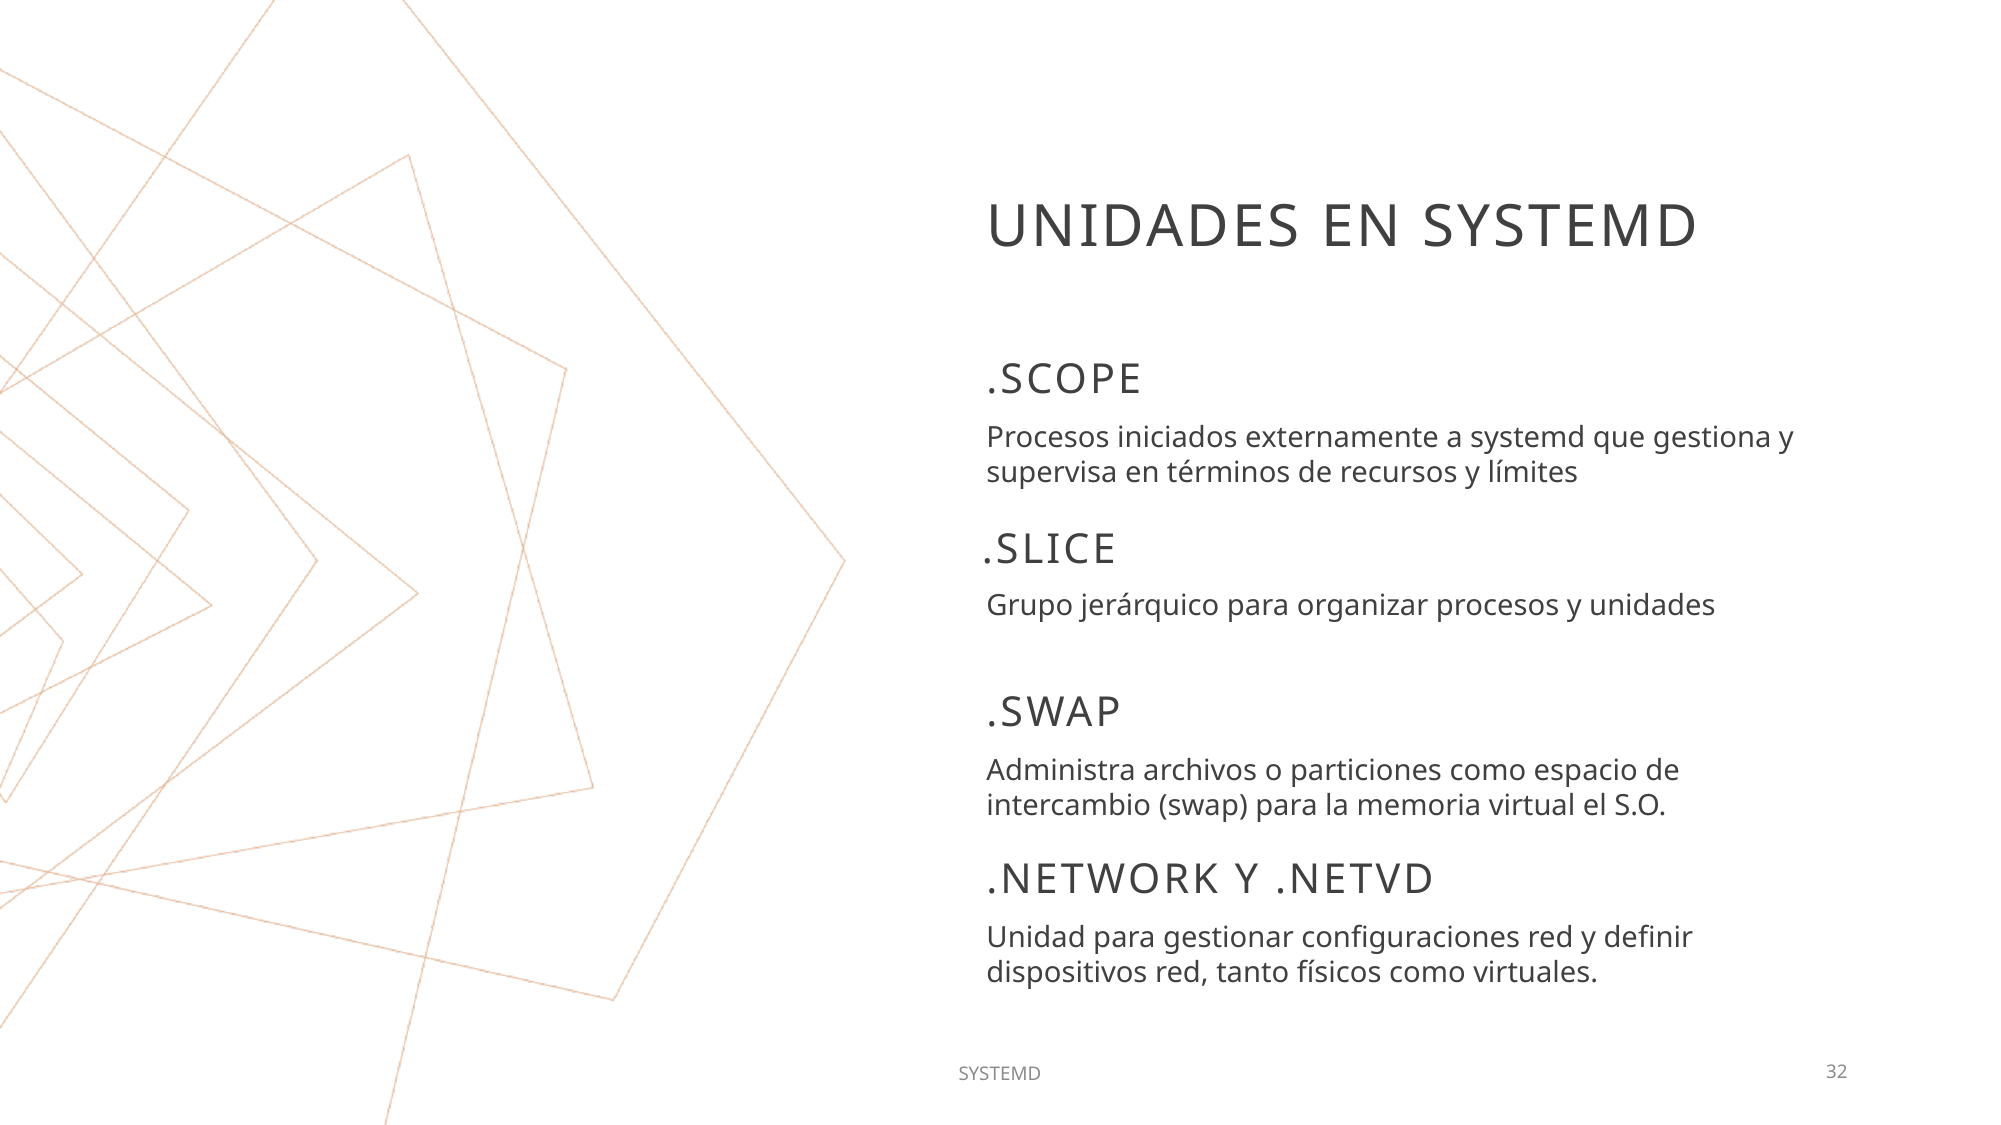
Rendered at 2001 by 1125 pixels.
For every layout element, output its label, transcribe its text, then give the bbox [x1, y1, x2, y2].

list Administra archivos o particiones como espacio de intercambio (swap) para la memoria virtual el S.O. [971, 743, 1863, 835]
title Unidades en systemd [971, 189, 1863, 328]
list .slice [966, 519, 1858, 580]
text_box .network Y .NETVD [971, 850, 1863, 910]
footer SYSTEMD [662, 1042, 1338, 1103]
list Grupo jerárquico para organizar procesos y unidades [971, 578, 1863, 671]
text_box Unidad para gestionar configuraciones red y definir dispositivos red, tanto físicos como virtuales. [971, 910, 1863, 1002]
list .scope [971, 350, 1863, 410]
list Procesos iniciados externamente a systemd que gestiona y supervisa en términos de recursos y límites [971, 410, 1863, 503]
slide_number 32 [1412, 1042, 1863, 1103]
list .swap [971, 683, 1863, 743]
picture [0, 0, 893, 1125]
